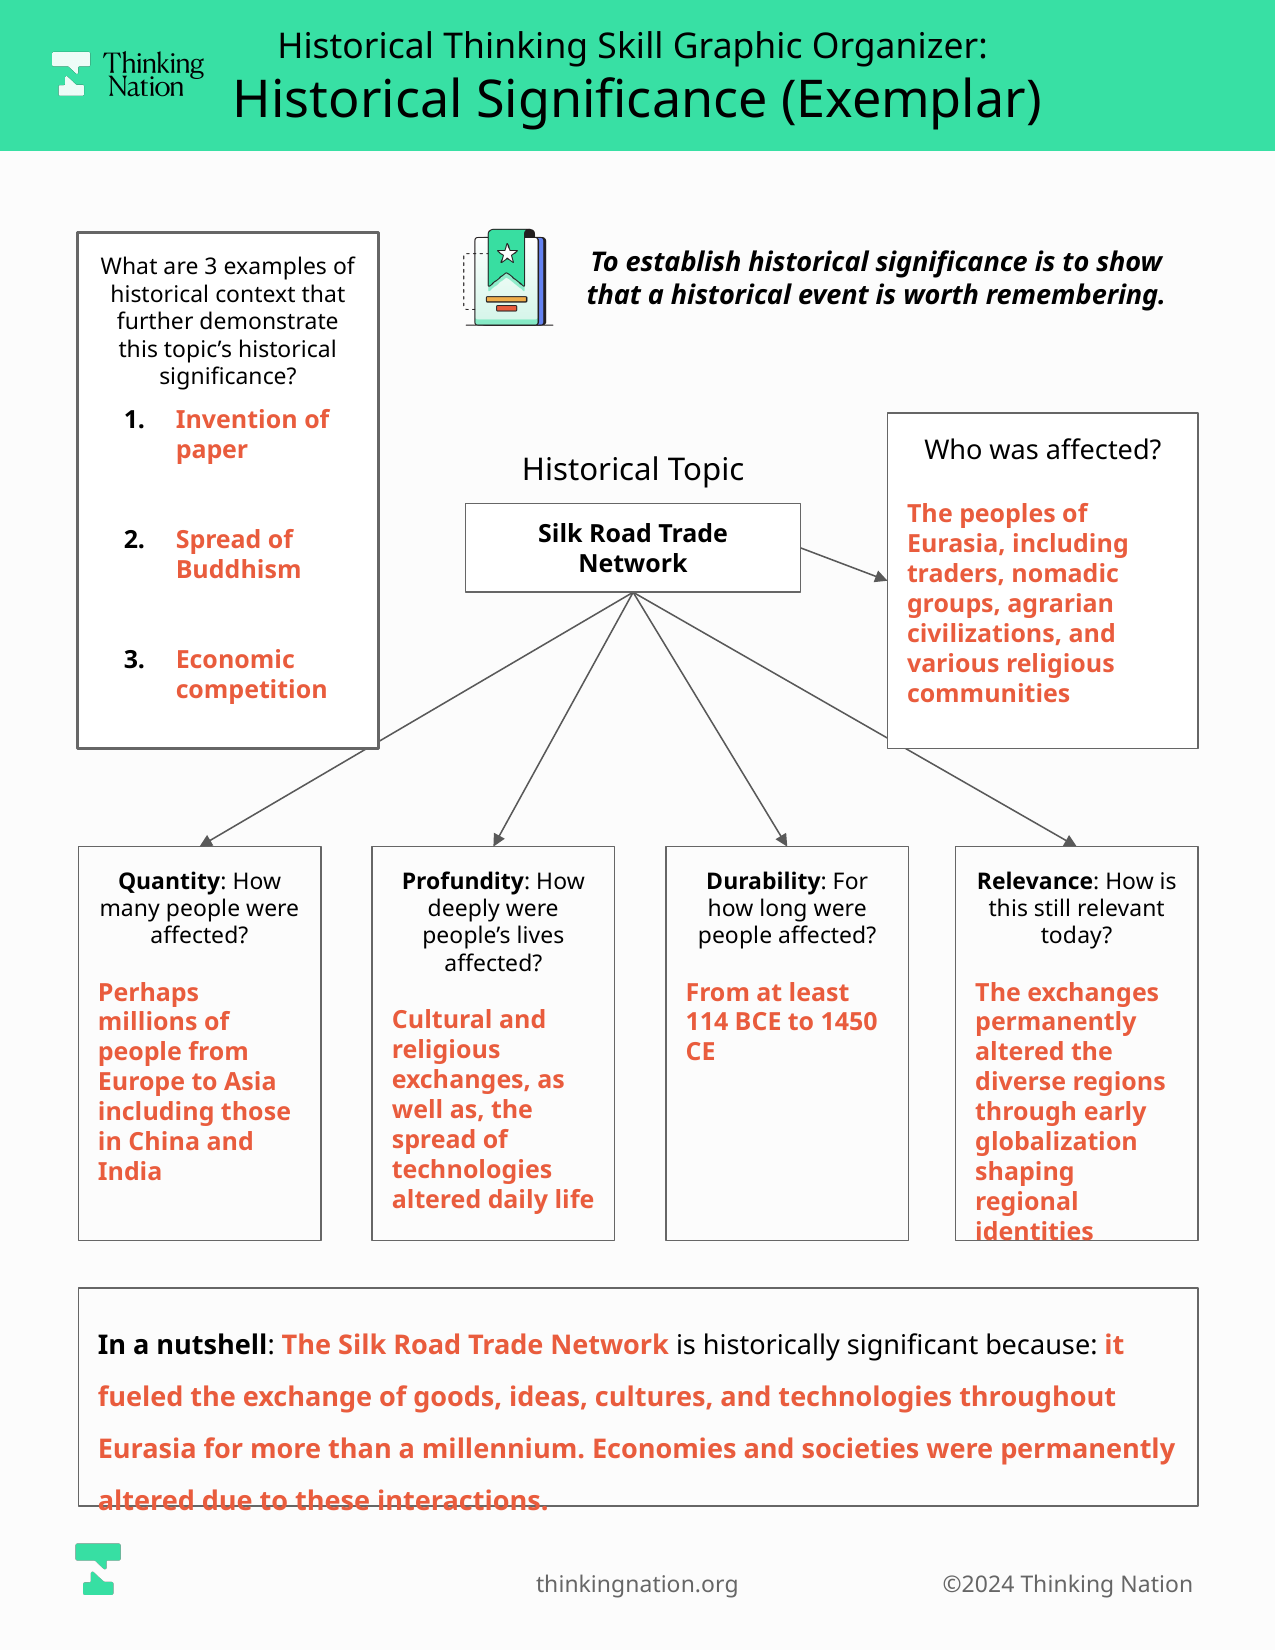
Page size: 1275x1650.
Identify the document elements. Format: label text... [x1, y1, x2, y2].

text_box Silk Road Trade Network [465, 503, 801, 590]
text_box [791, 592, 1077, 847]
text_box ©2024 Thinking Nation [907, 1553, 1210, 1605]
text_box Who was affected? The peoples of Eurasia, including traders, nomadic groups, agrarian civilizations, and various religious communities [887, 413, 1198, 749]
text_box In a nutshell: The Silk Road Trade Network is historically significant because: it fueled the exchange of goods, ideas, cultures, and technologies throughout Eurasia for more than a millennium. Economies and societies were permanently altered due to these interactions. [78, 1288, 1198, 1506]
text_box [800, 547, 888, 582]
text_box thinkingnation.org [486, 1553, 789, 1605]
text_box Durability: For how long were people affected? From at least 114 BCE to 1450 CE [666, 855, 909, 1241]
text_box Historical Thinking Skill Graphic Organizer: Historical Significance (Exemplar) [0, 0, 1275, 151]
text_box To establish historical significance is to show that a historical event is worth remembering. [580, 218, 1198, 336]
picture [440, 209, 576, 345]
text_box Relevance: How is this still relevant today? The exchanges permanently altered the diverse regions through early globalization shaping regional identities [955, 846, 1198, 1241]
picture [35, 37, 210, 110]
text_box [632, 592, 788, 847]
picture [62, 1533, 134, 1605]
text_box Quantity: How many people were affected? Perhaps millions of people from Europe to Asia including those in China and India [78, 846, 321, 1241]
text_box Profundity: How deeply were people’s lives affected? Cultural and religious exchanges, as well as, the spread of technologies altered daily life [372, 855, 615, 1241]
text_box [493, 592, 630, 847]
text_box Historical Topic [493, 429, 774, 499]
text_box What are 3 examples of historical context that further demonstrate this topic’s historical significance? Invention of paper Spread of Buddhism Economic competition [77, 232, 379, 749]
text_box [199, 592, 491, 847]
